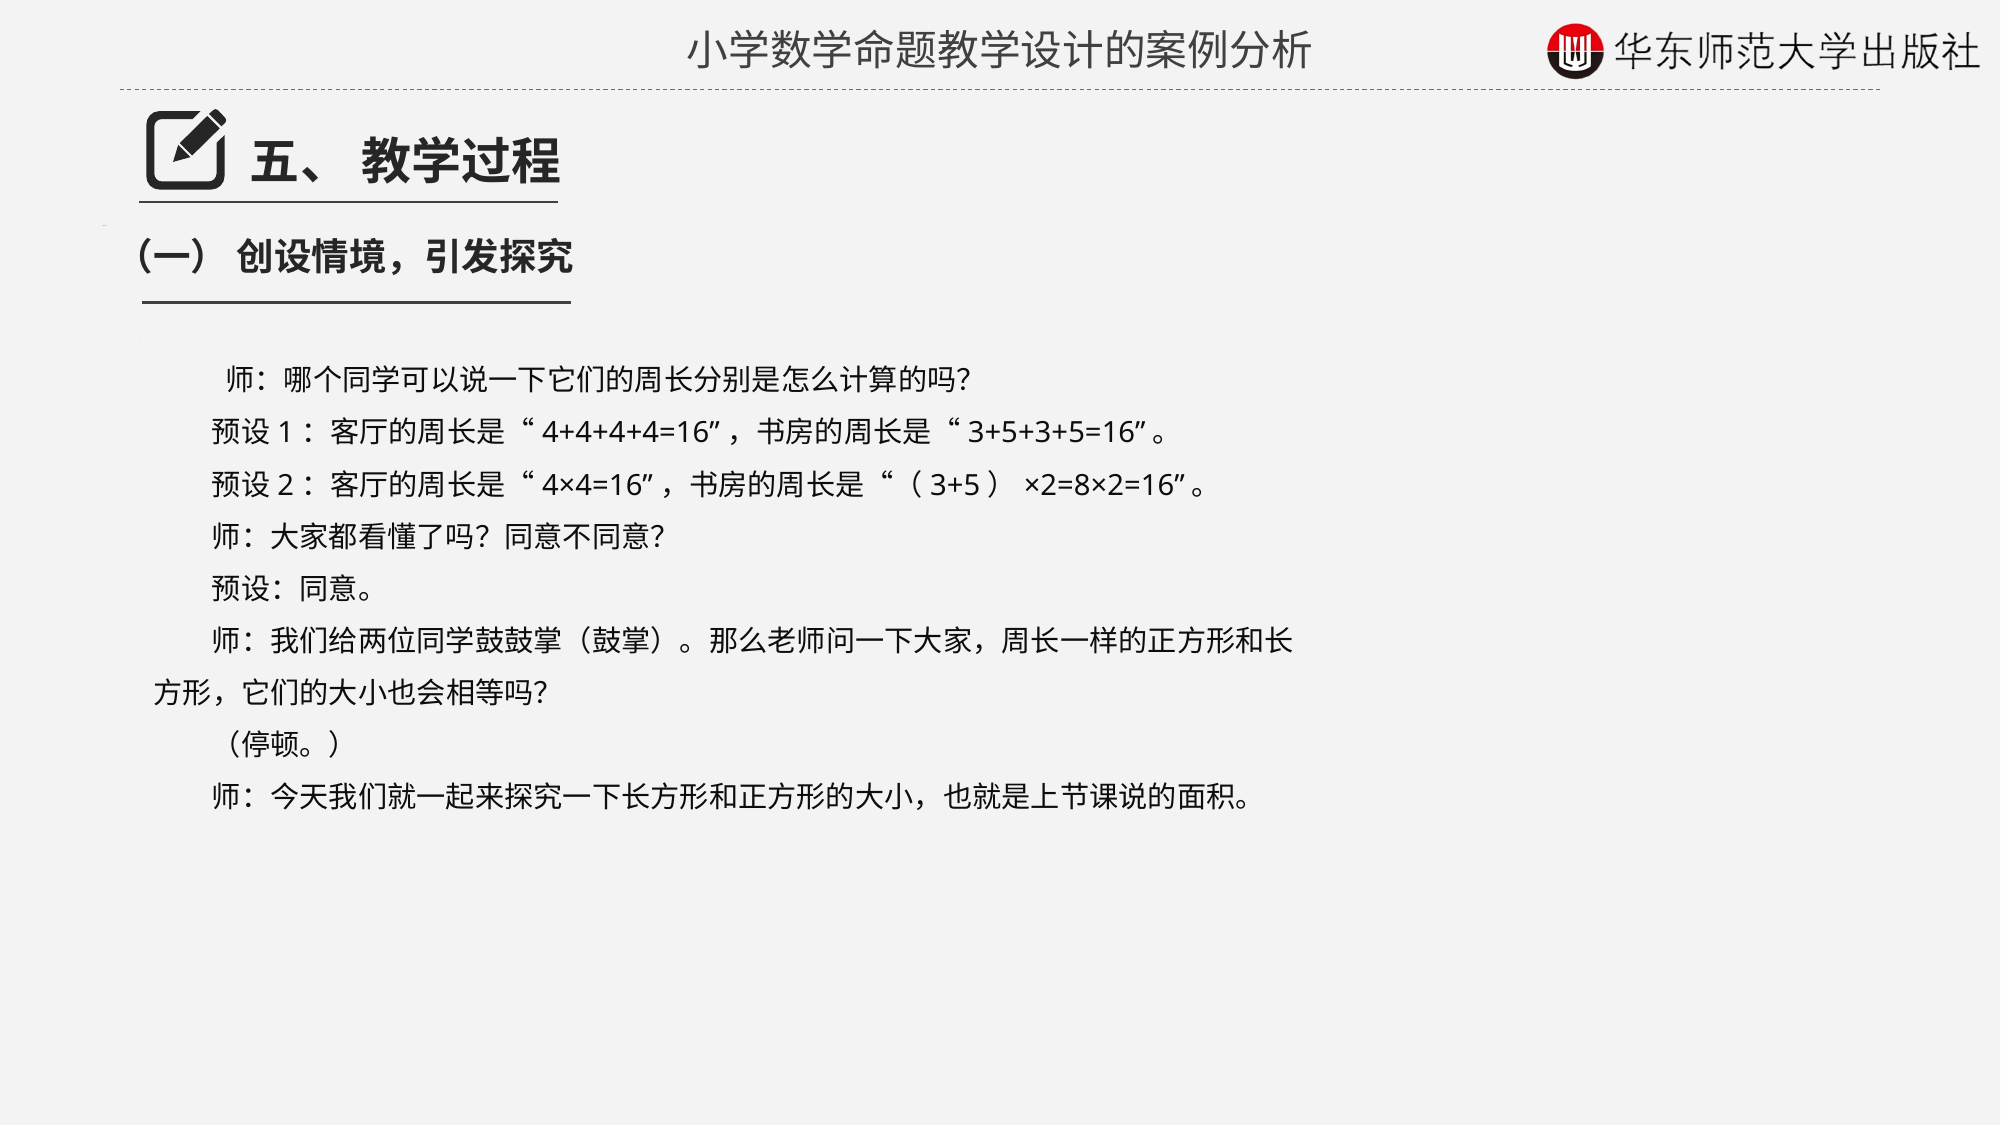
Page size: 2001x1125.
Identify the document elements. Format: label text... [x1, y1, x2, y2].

text_box [146, 111, 225, 190]
text_box 师：哪个同学可以说一下它们的周长分别是怎么计算的吗？ 预设1：客厅的周长是“4+4+4+4=16”，书房的周长是“3+5+3+5=16”。 预设2：客厅的周长是“4×4=16”，书房的周长是“（3+5）×2=8×2=16”。 师：大家都看懂了吗？同意不同意？ 预设：同意。 师：我们给两位同学鼓鼓掌（鼓掌）。那么老师问一下大家，周长一样的正方形和长方形，它们的大小也会相等吗？ （停顿。） 师：今天我们就一起来探究一下长方形和正方形的大小，也就是上节课说的面积。 [138, 337, 1320, 821]
text_box 小学数学命题教学设计的案例分析 [680, 23, 1320, 74]
text_box [208, 109, 227, 127]
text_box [1536, 13, 1989, 83]
text_box 五、 教学过程 [235, 121, 1147, 197]
text_box （一） 创设情境，引发探究 [101, 225, 692, 286]
